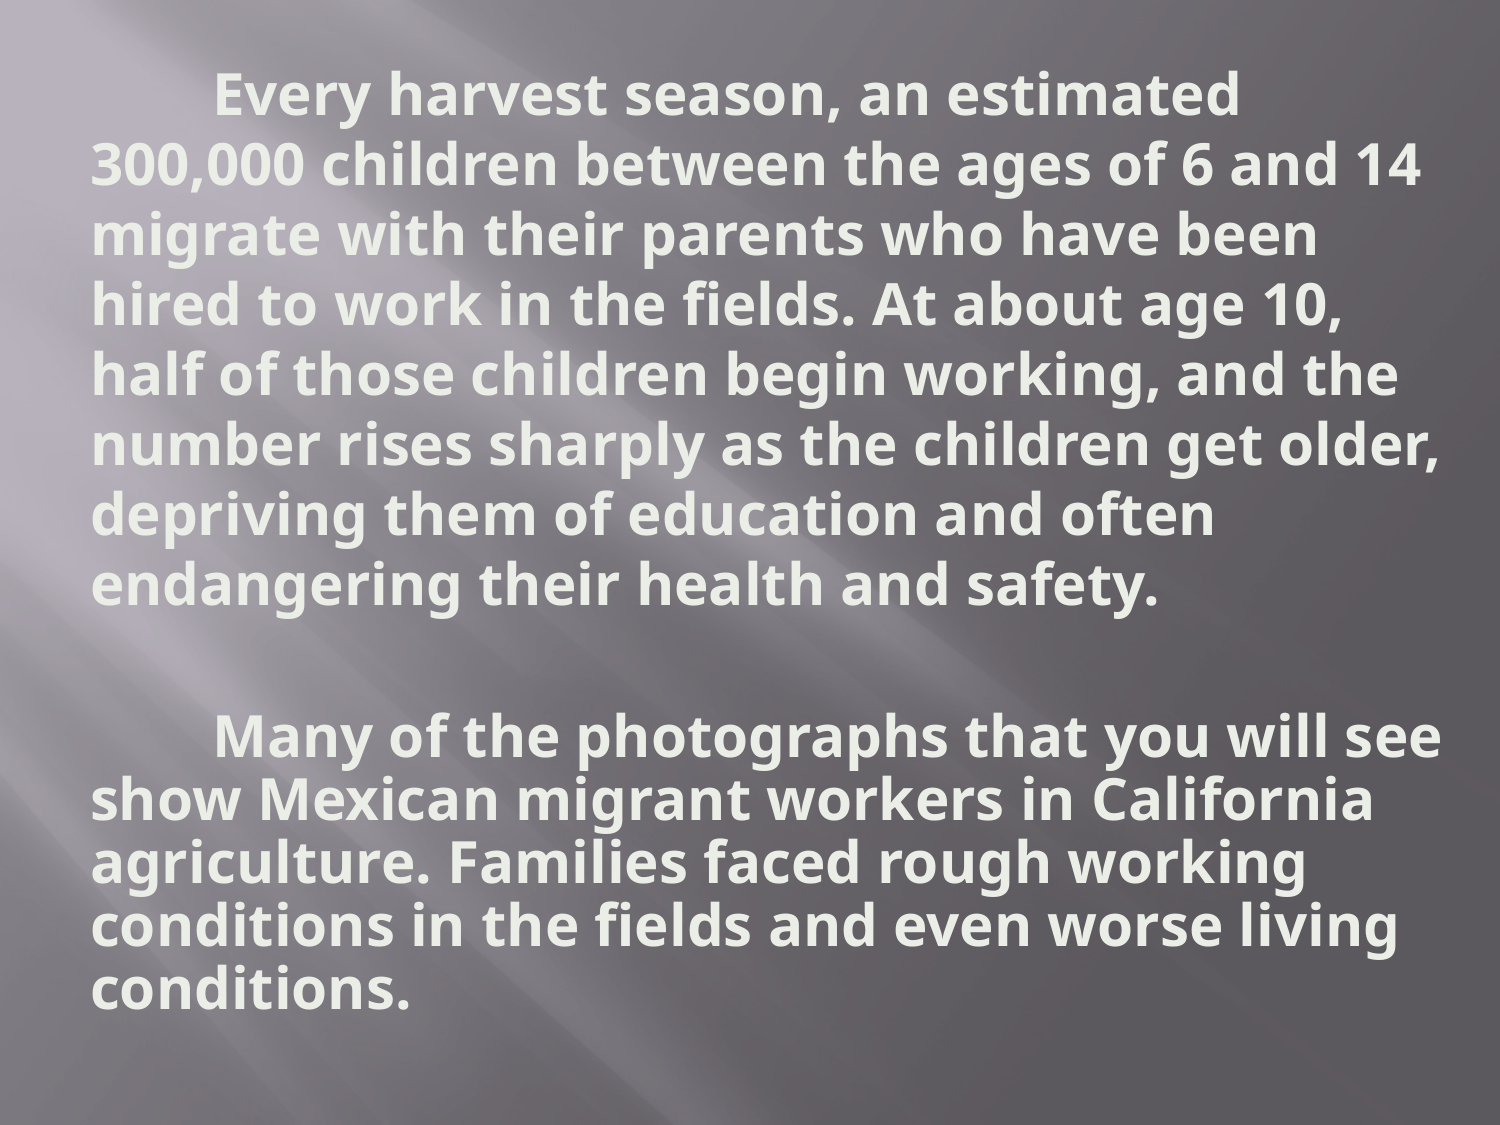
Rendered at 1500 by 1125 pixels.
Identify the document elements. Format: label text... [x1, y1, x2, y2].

text_box Many of the photographs that you will see show Mexican migrant workers in California agriculture. Families faced rough working conditions in the fields and even worse living conditions. [75, 624, 1463, 1063]
picture [0, 0, 1500, 1125]
subtitle Every harvest season, an estimated 300,000 children between the ages of 6 and 14 migrate with their parents who have been hired to work in the fields. At about age 10, half of those children begin working, and the number rises sharply as the children get older, depriving them of education and often endangering their health and safety. [75, 50, 1463, 624]
